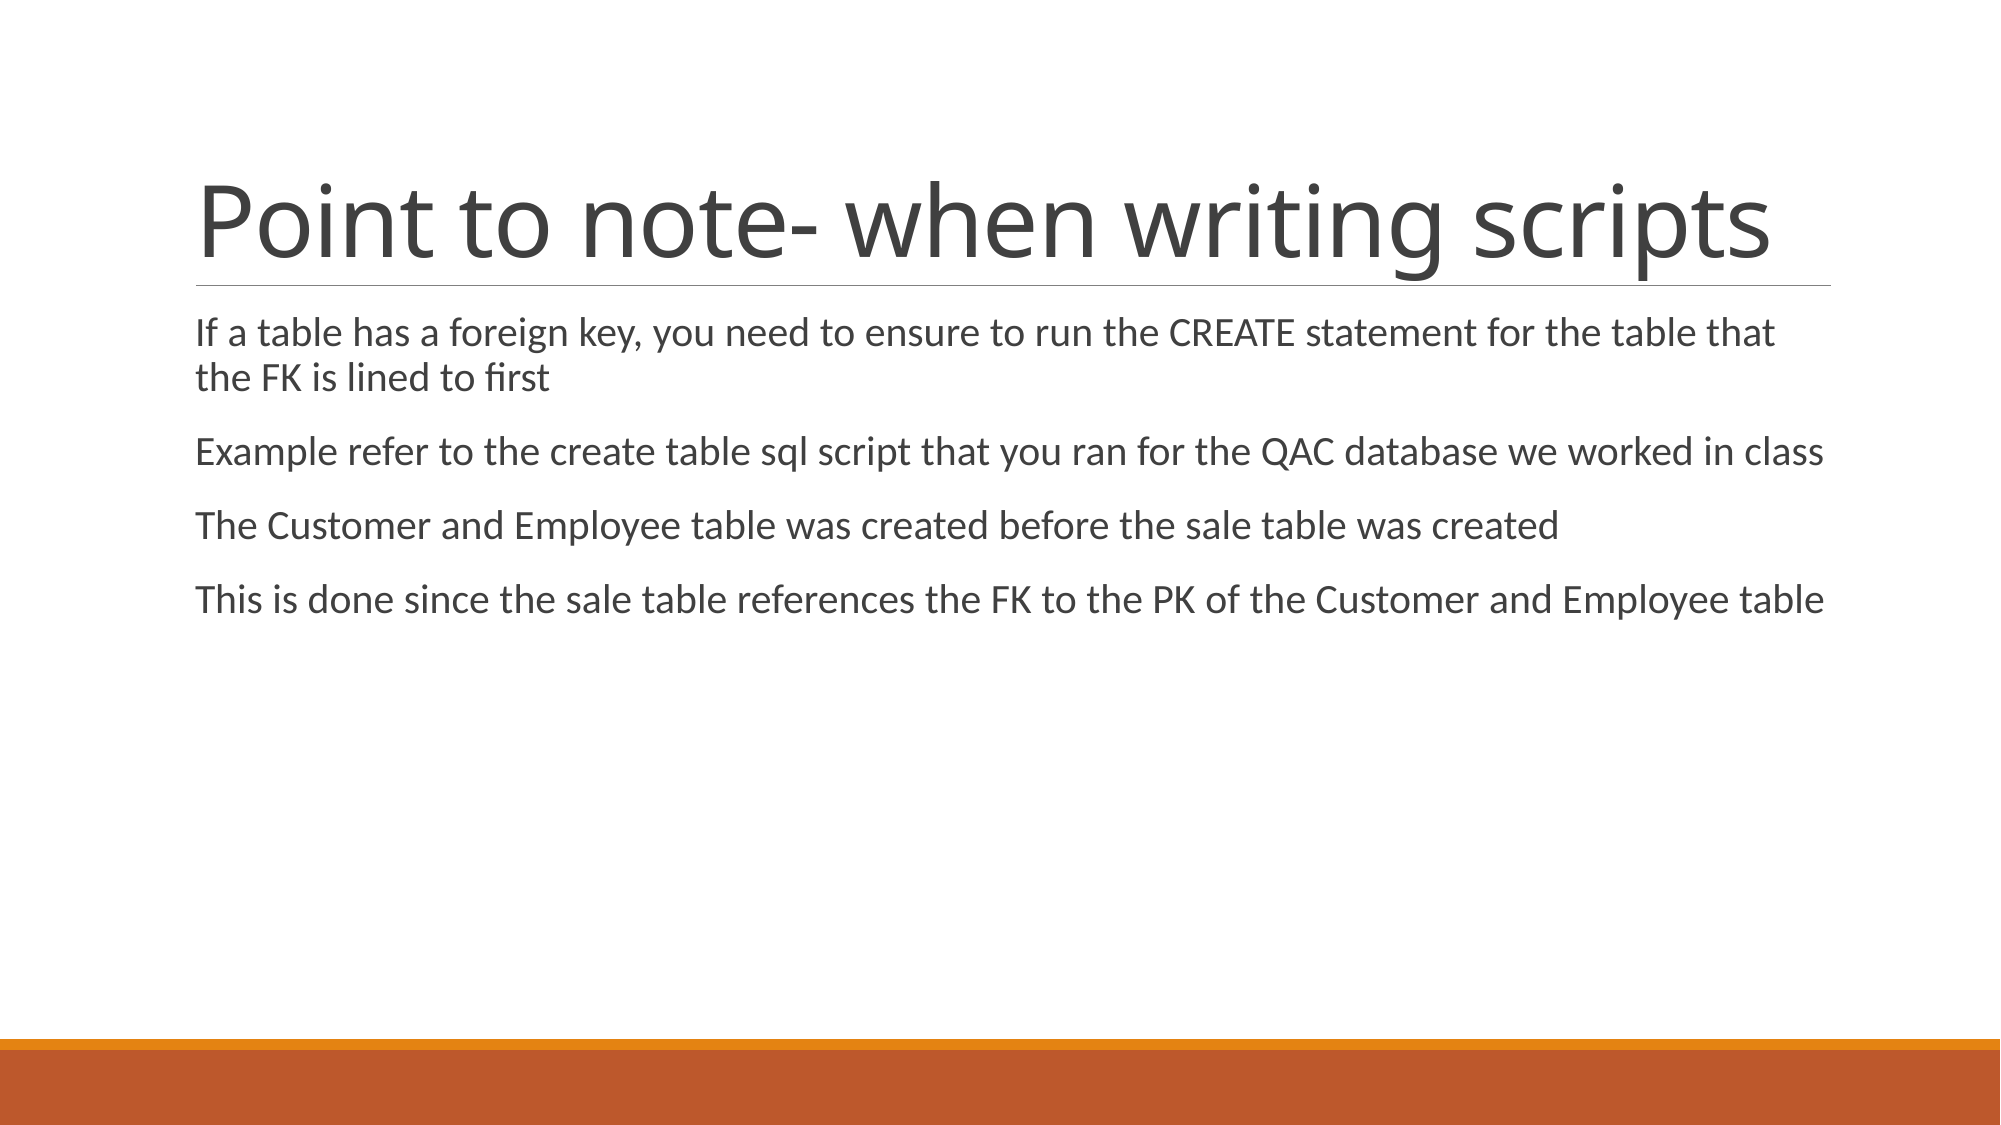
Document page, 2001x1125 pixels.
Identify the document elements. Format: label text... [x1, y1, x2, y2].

list If a table has a foreign key, you need to ensure to run the CREATE statement for the table that the FK is lined to first Example refer to the create table sql script that you ran for the QAC database we worked in class The Customer and Employee table was created before the sale table was created This is done since the sale table references the FK to the PK of the Customer and Employee table [180, 302, 1830, 963]
title Point to note- when writing scripts [180, 47, 1830, 285]
